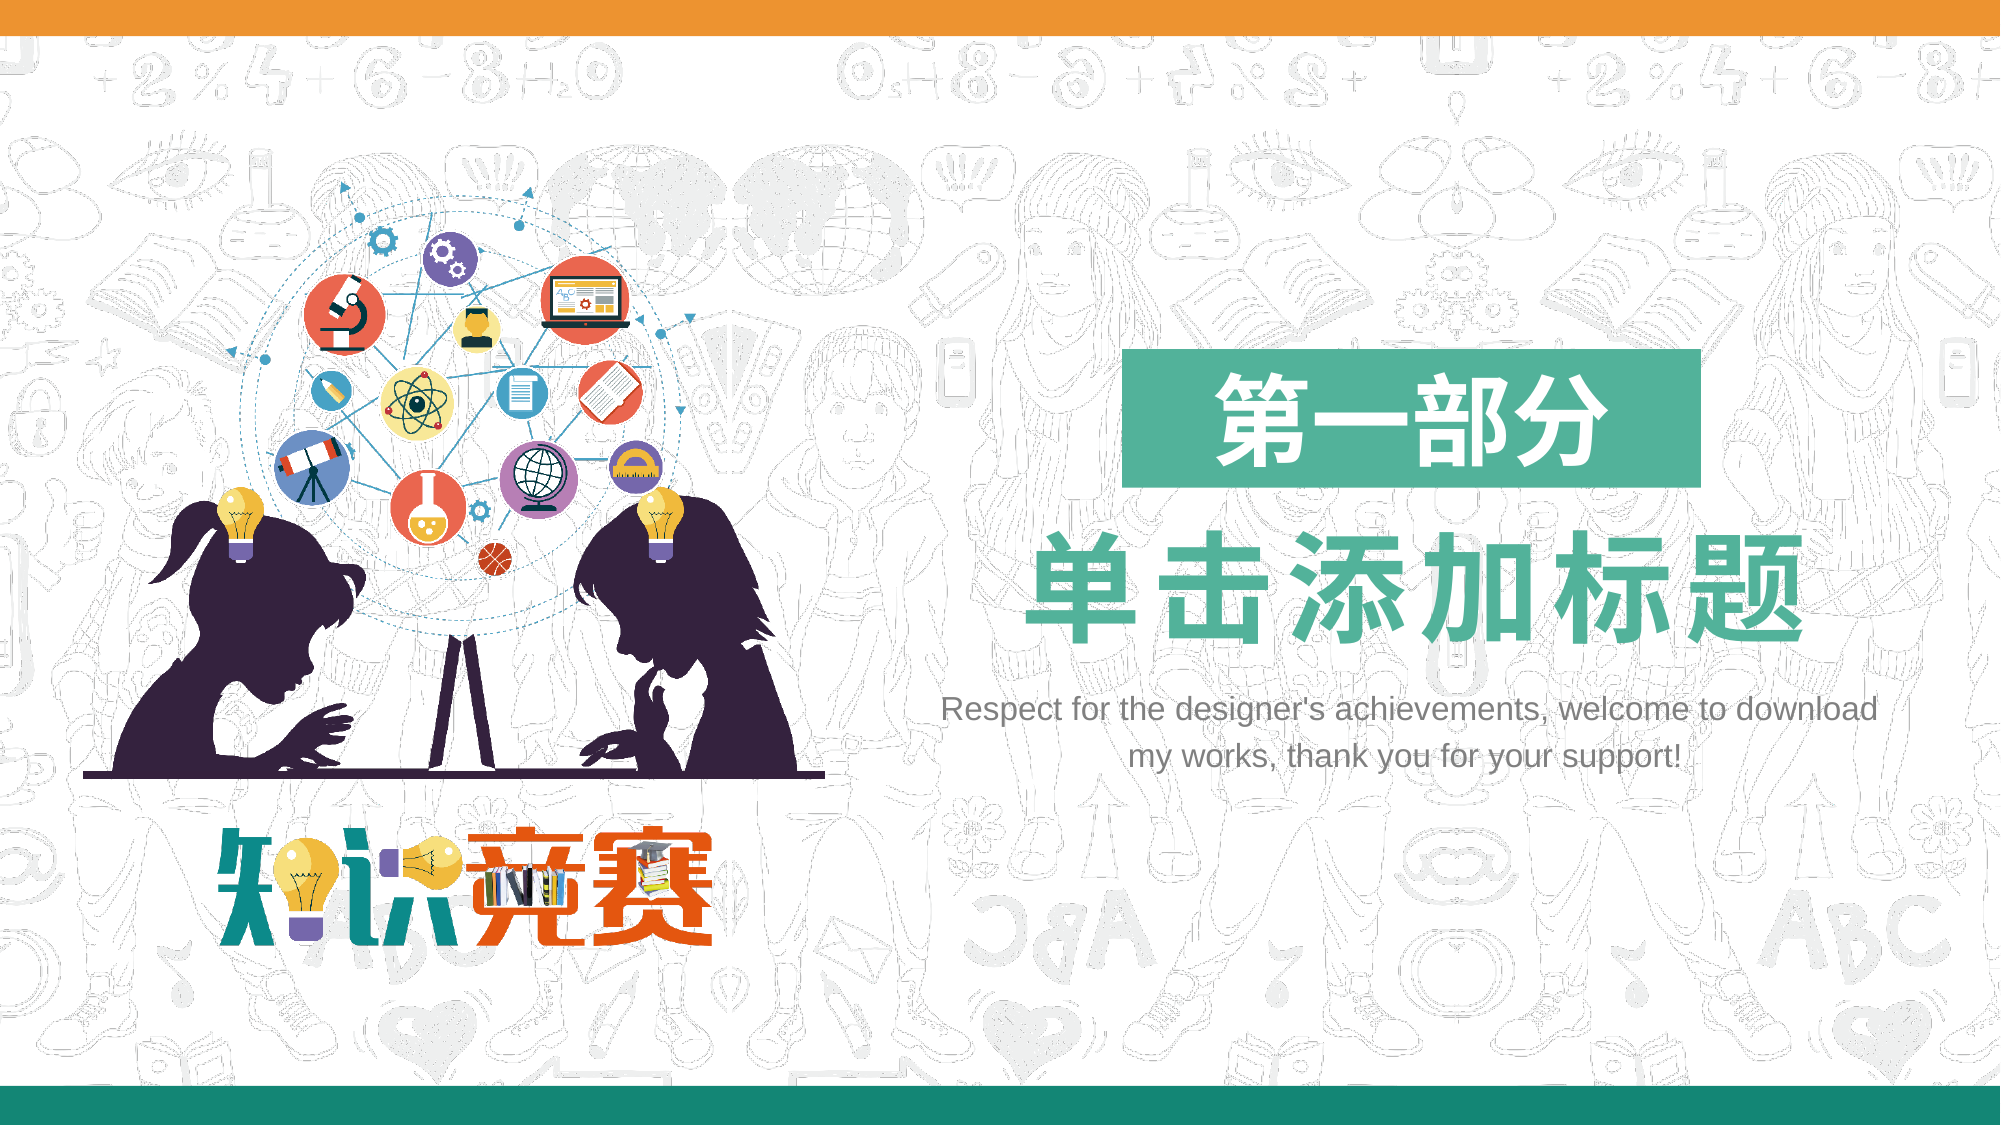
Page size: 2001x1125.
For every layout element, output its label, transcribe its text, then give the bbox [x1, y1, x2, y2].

text_box 第一部分 [1121, 348, 1702, 489]
picture [0, 0, 2001, 1125]
text_box 单击添加标题 [1005, 505, 1823, 666]
text_box Respect for the designer's achievements, welcome to download my works, thank you for your support! [907, 671, 1913, 782]
